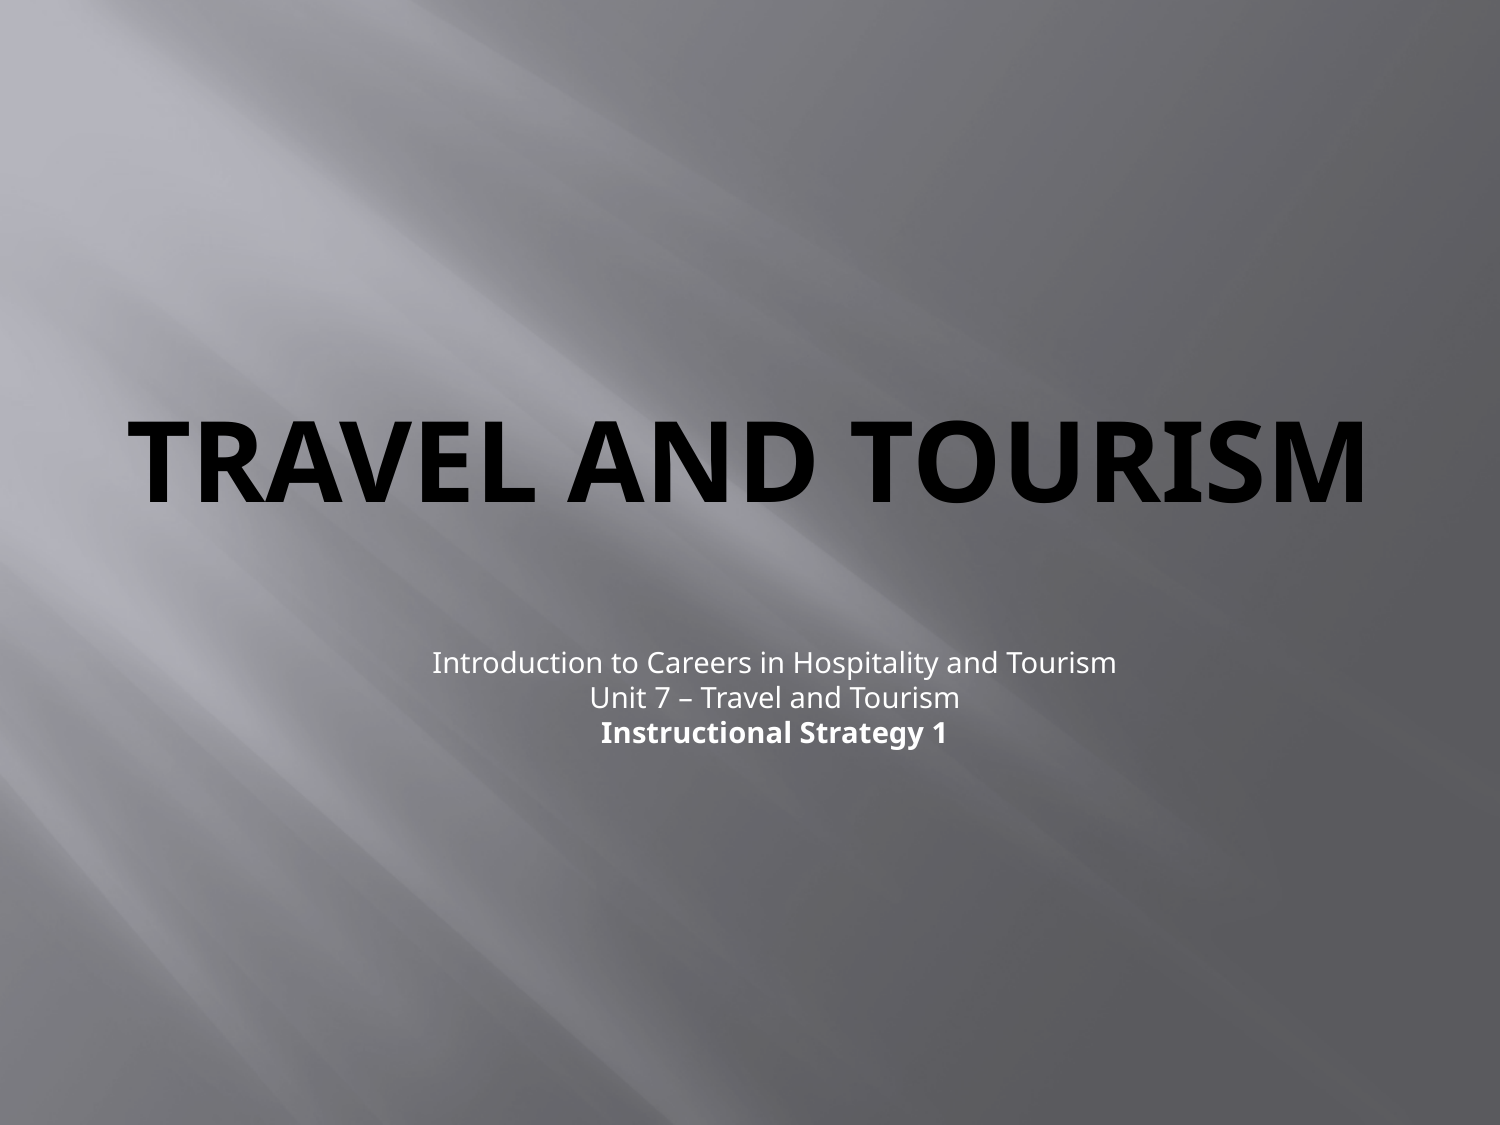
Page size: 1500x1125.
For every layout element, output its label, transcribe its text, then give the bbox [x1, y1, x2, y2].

title Travel and Tourism [75, 324, 1425, 525]
text_box Introduction to Careers in Hospitality and Tourism Unit 7 – Travel and Tourism Instructional Strategy 1 [162, 637, 1388, 758]
